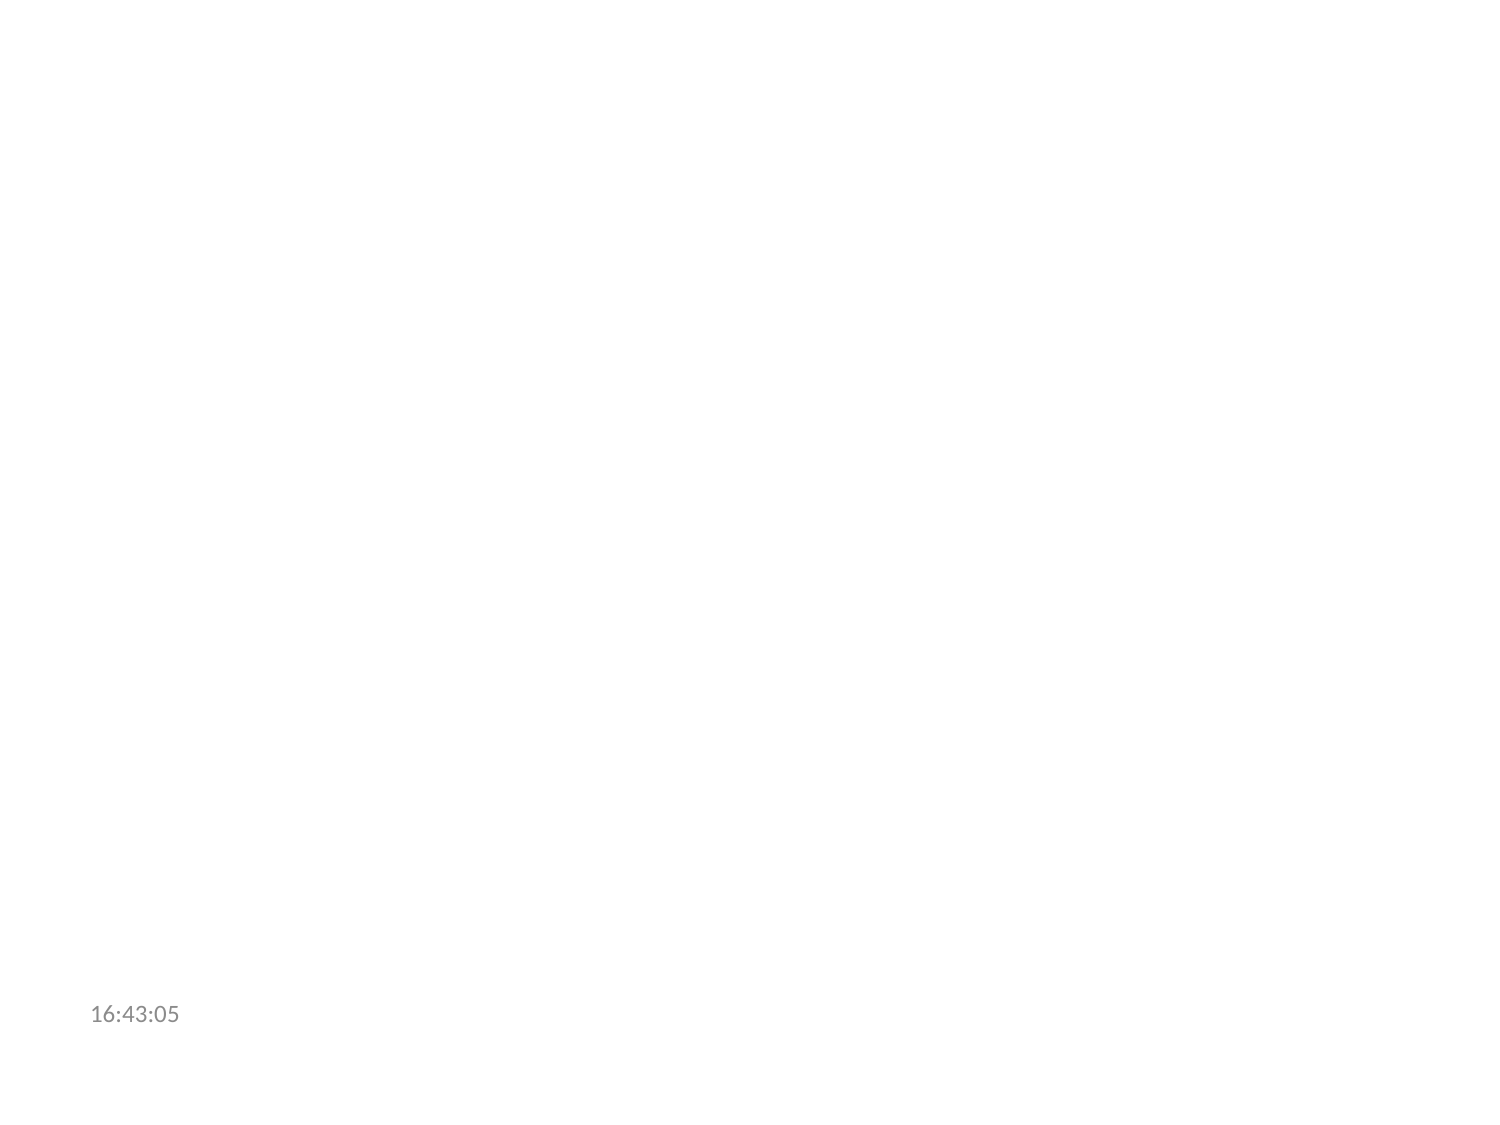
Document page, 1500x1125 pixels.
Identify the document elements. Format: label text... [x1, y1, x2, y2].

text_box 15:35:09 [75, 982, 425, 1043]
